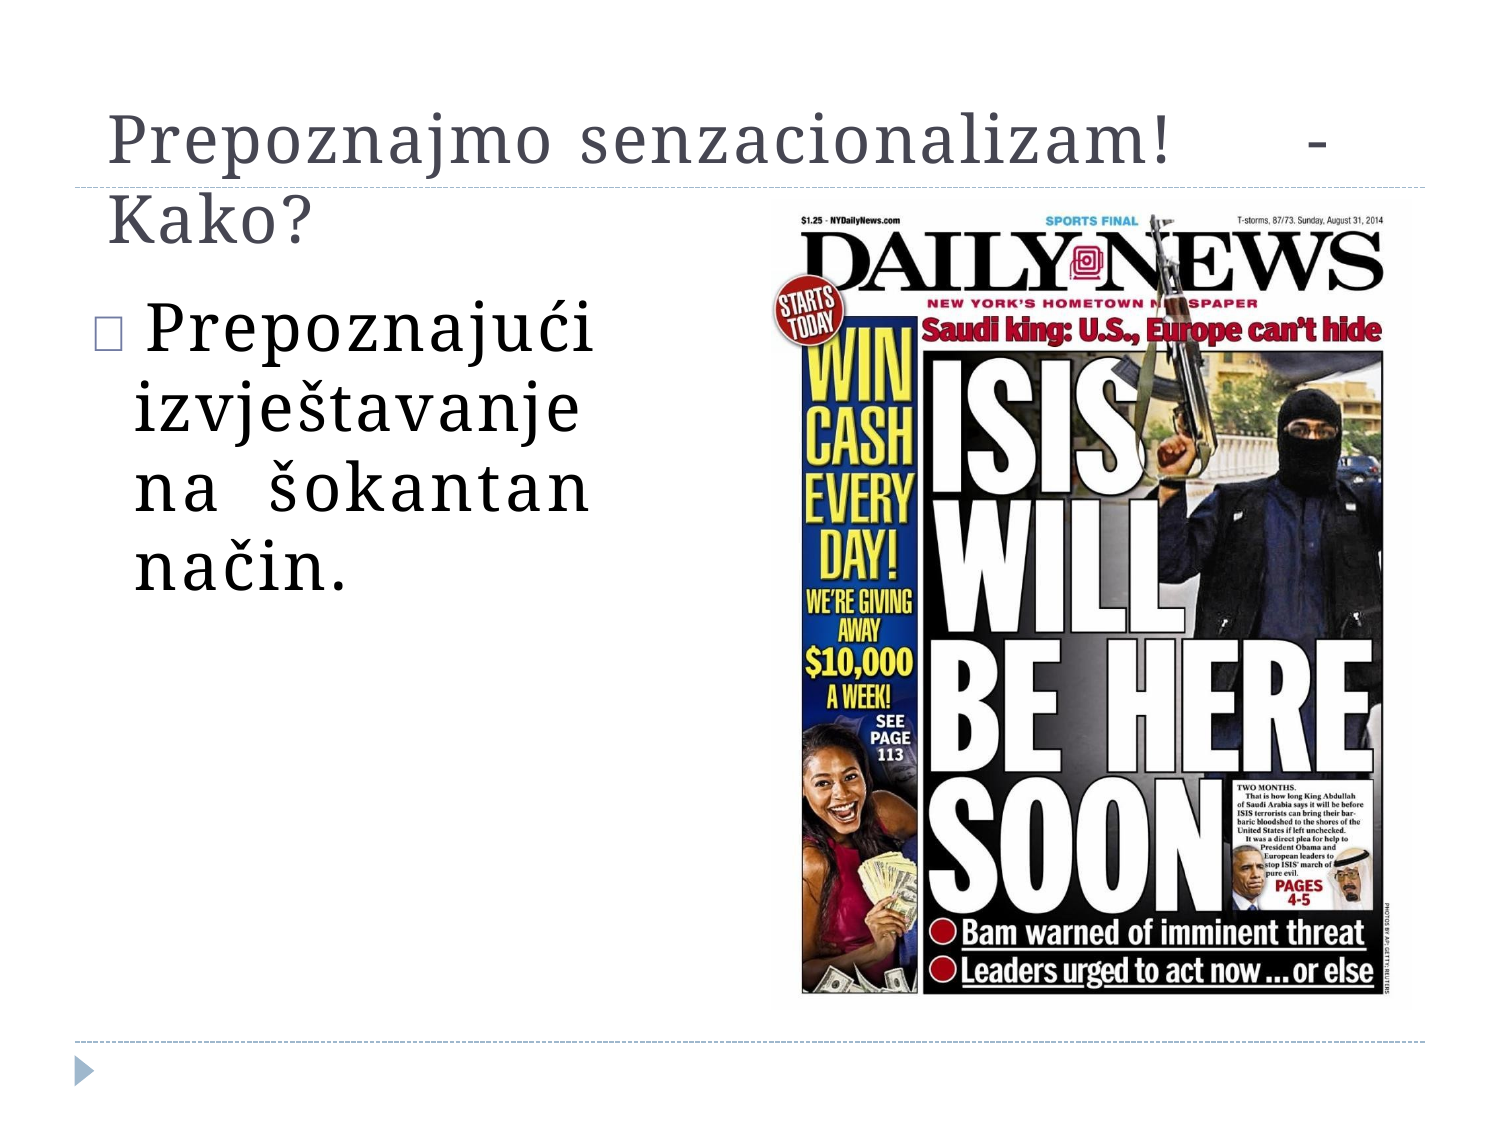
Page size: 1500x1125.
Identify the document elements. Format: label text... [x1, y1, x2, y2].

text_box Prepoznajmo senzacionalizam! - Kako?  Prepoznajući izvještavanje na šokantan način. [87, 67, 1395, 605]
text_box [771, 199, 1412, 1010]
text_box [74, 1055, 95, 1087]
